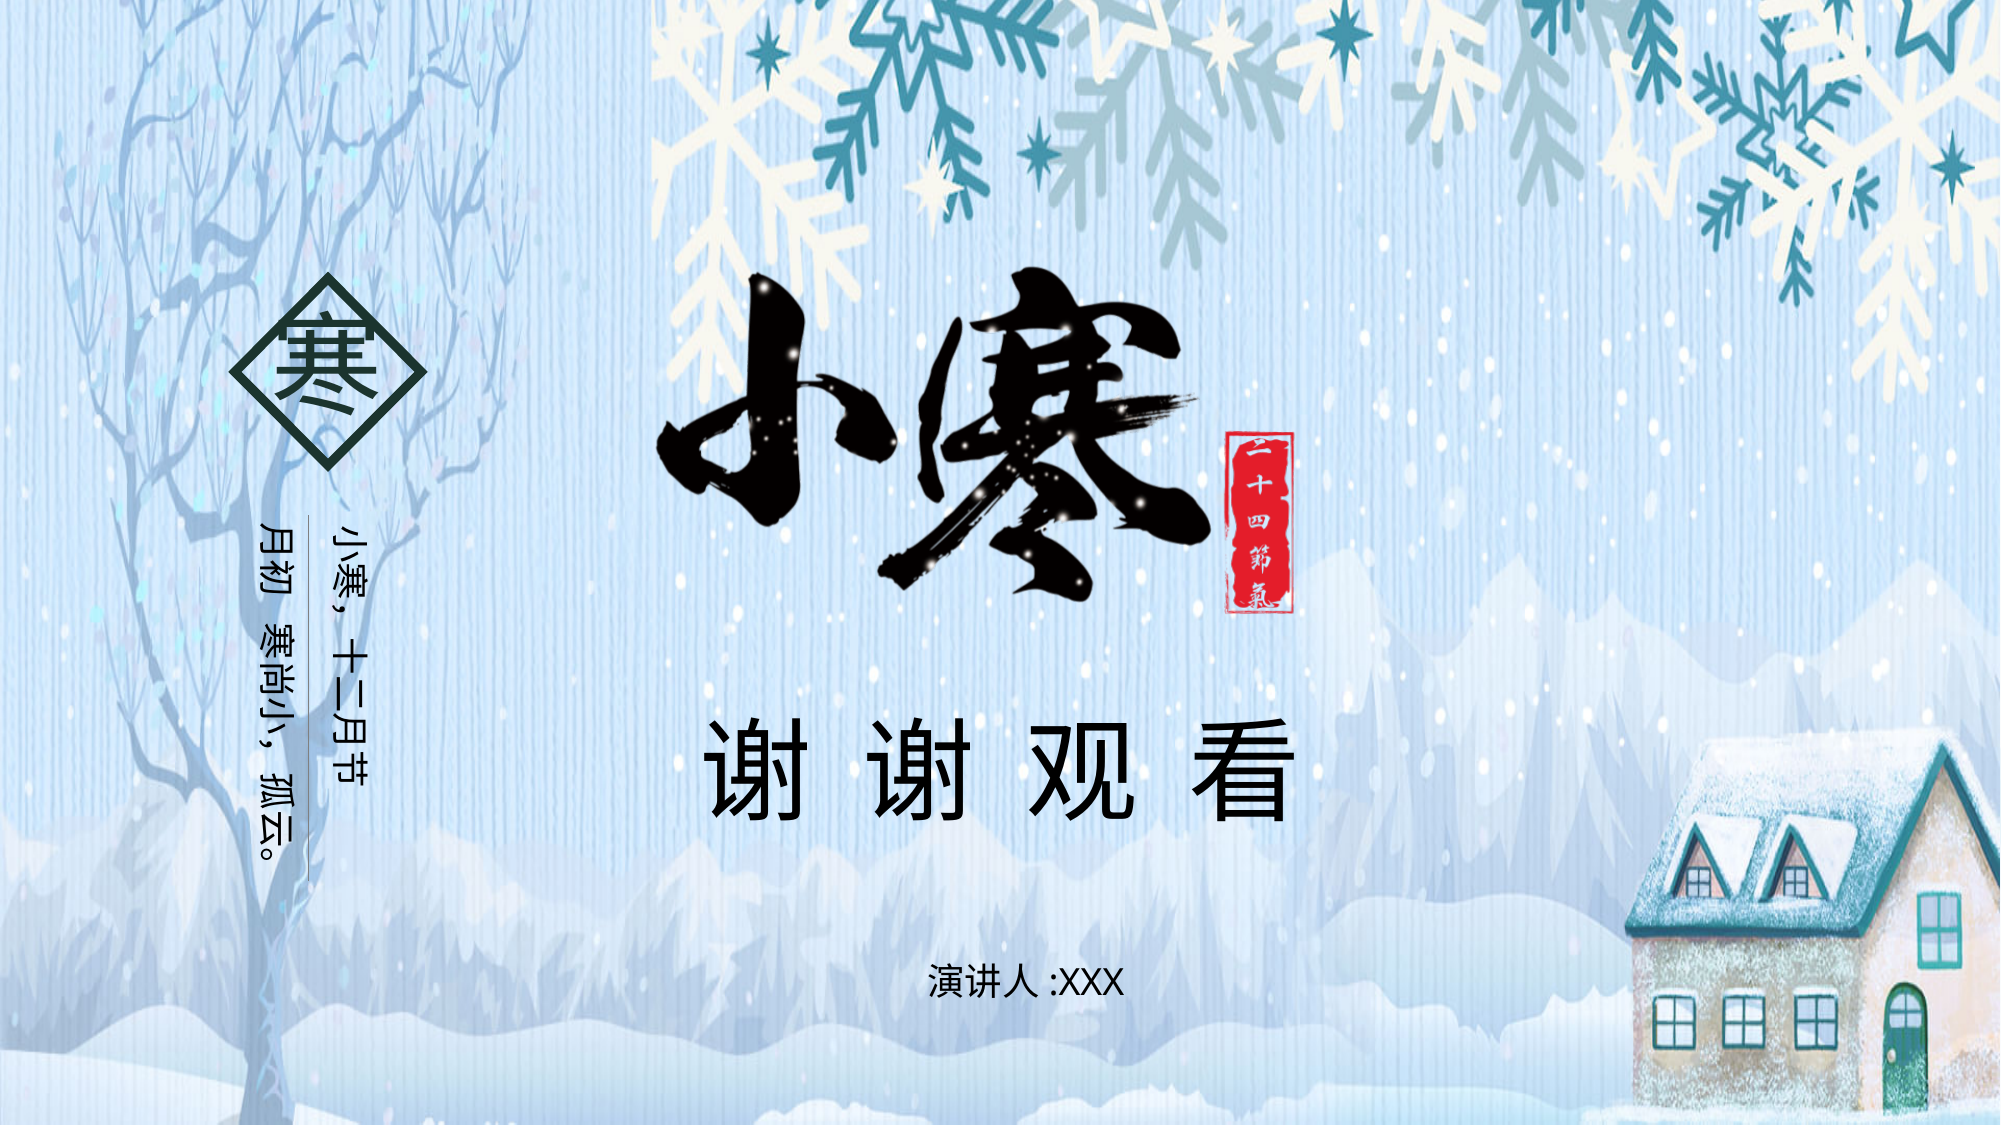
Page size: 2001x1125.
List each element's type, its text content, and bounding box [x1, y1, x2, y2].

text_box 演讲人:XXX [758, 950, 1242, 1011]
text_box 谢 谢 观 看 [422, 692, 1579, 843]
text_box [232, 278, 422, 882]
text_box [468, 184, 1390, 728]
picture [0, 0, 2001, 1125]
